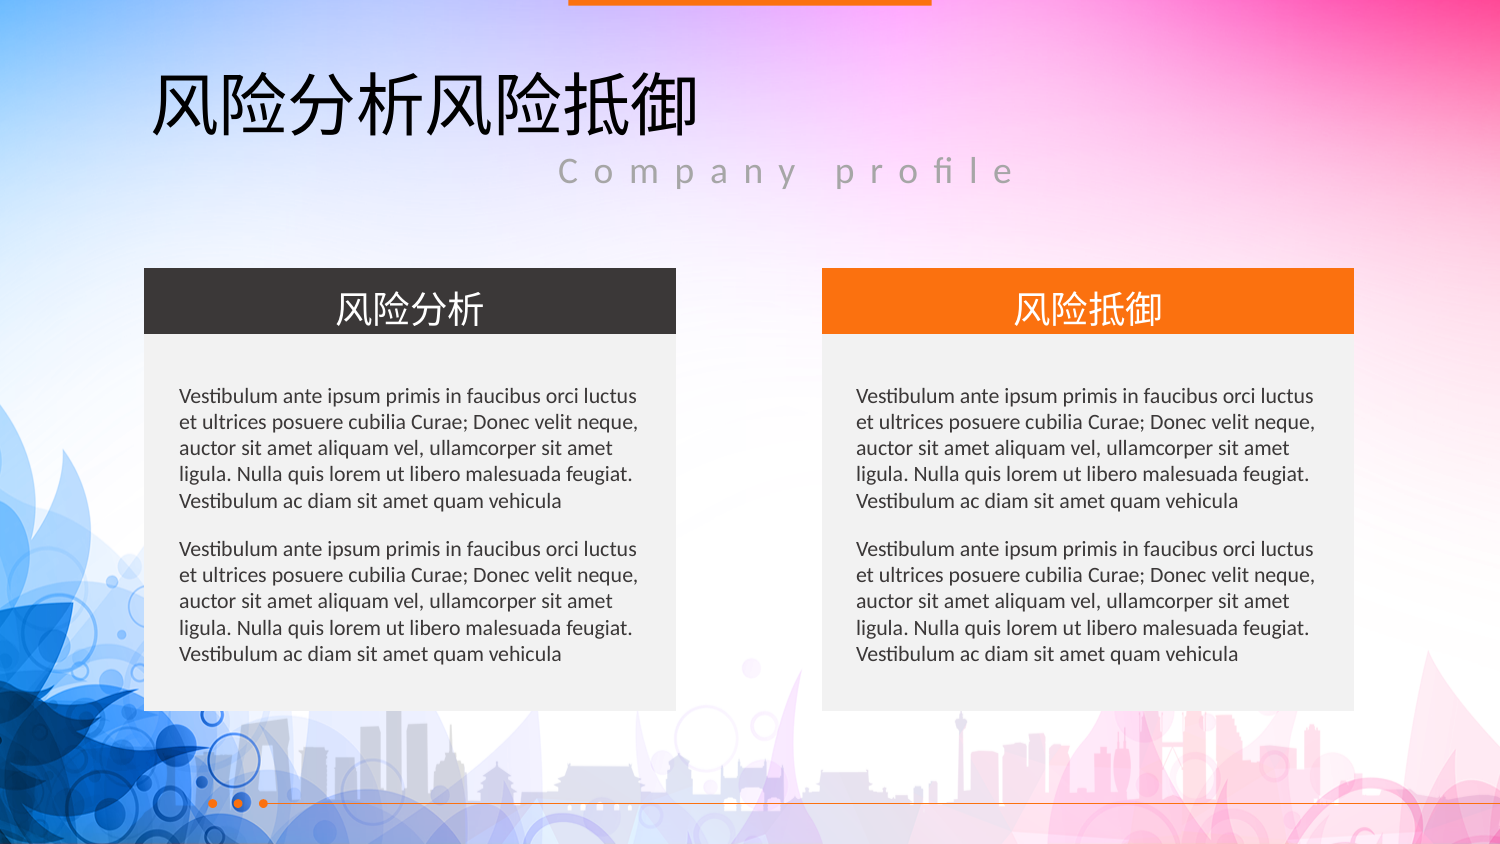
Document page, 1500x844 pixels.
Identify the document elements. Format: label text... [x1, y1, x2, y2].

text_box Vestibulum ante ipsum primis in faucibus orci luctus et ultrices posuere cubilia Curae; Donec velit neque, auctor sit amet aliquam vel, ullamcorper sit amet ligula. Nulla quis lorem ut libero malesuada feugiat. Vestibulum ac diam sit amet quam vehicula [164, 373, 657, 520]
text_box Vestibulum ante ipsum primis in faucibus orci luctus et ultrices posuere cubilia Curae; Donec velit neque, auctor sit amet aliquam vel, ullamcorper sit amet ligula. Nulla quis lorem ut libero malesuada feugiat. Vestibulum ac diam sit amet quam vehicula [841, 373, 1334, 520]
text_box Company profile [543, 138, 1028, 199]
text_box [143, 335, 677, 712]
text_box 风险分析 [320, 278, 501, 338]
text_box [143, 267, 677, 335]
picture [0, 0, 1500, 844]
title 风险分析风险抵御 [103, 26, 1380, 190]
text_box [821, 335, 1355, 712]
text_box [821, 267, 1355, 335]
text_box Vestibulum ante ipsum primis in faucibus orci luctus et ultrices posuere cubilia Curae; Donec velit neque, auctor sit amet aliquam vel, ullamcorper sit amet ligula. Nulla quis lorem ut libero malesuada feugiat. Vestibulum ac diam sit amet quam vehicula [841, 527, 1334, 673]
text_box Vestibulum ante ipsum primis in faucibus orci luctus et ultrices posuere cubilia Curae; Donec velit neque, auctor sit amet aliquam vel, ullamcorper sit amet ligula. Nulla quis lorem ut libero malesuada feugiat. Vestibulum ac diam sit amet quam vehicula [164, 527, 657, 673]
text_box 风险抵御 [998, 278, 1179, 338]
